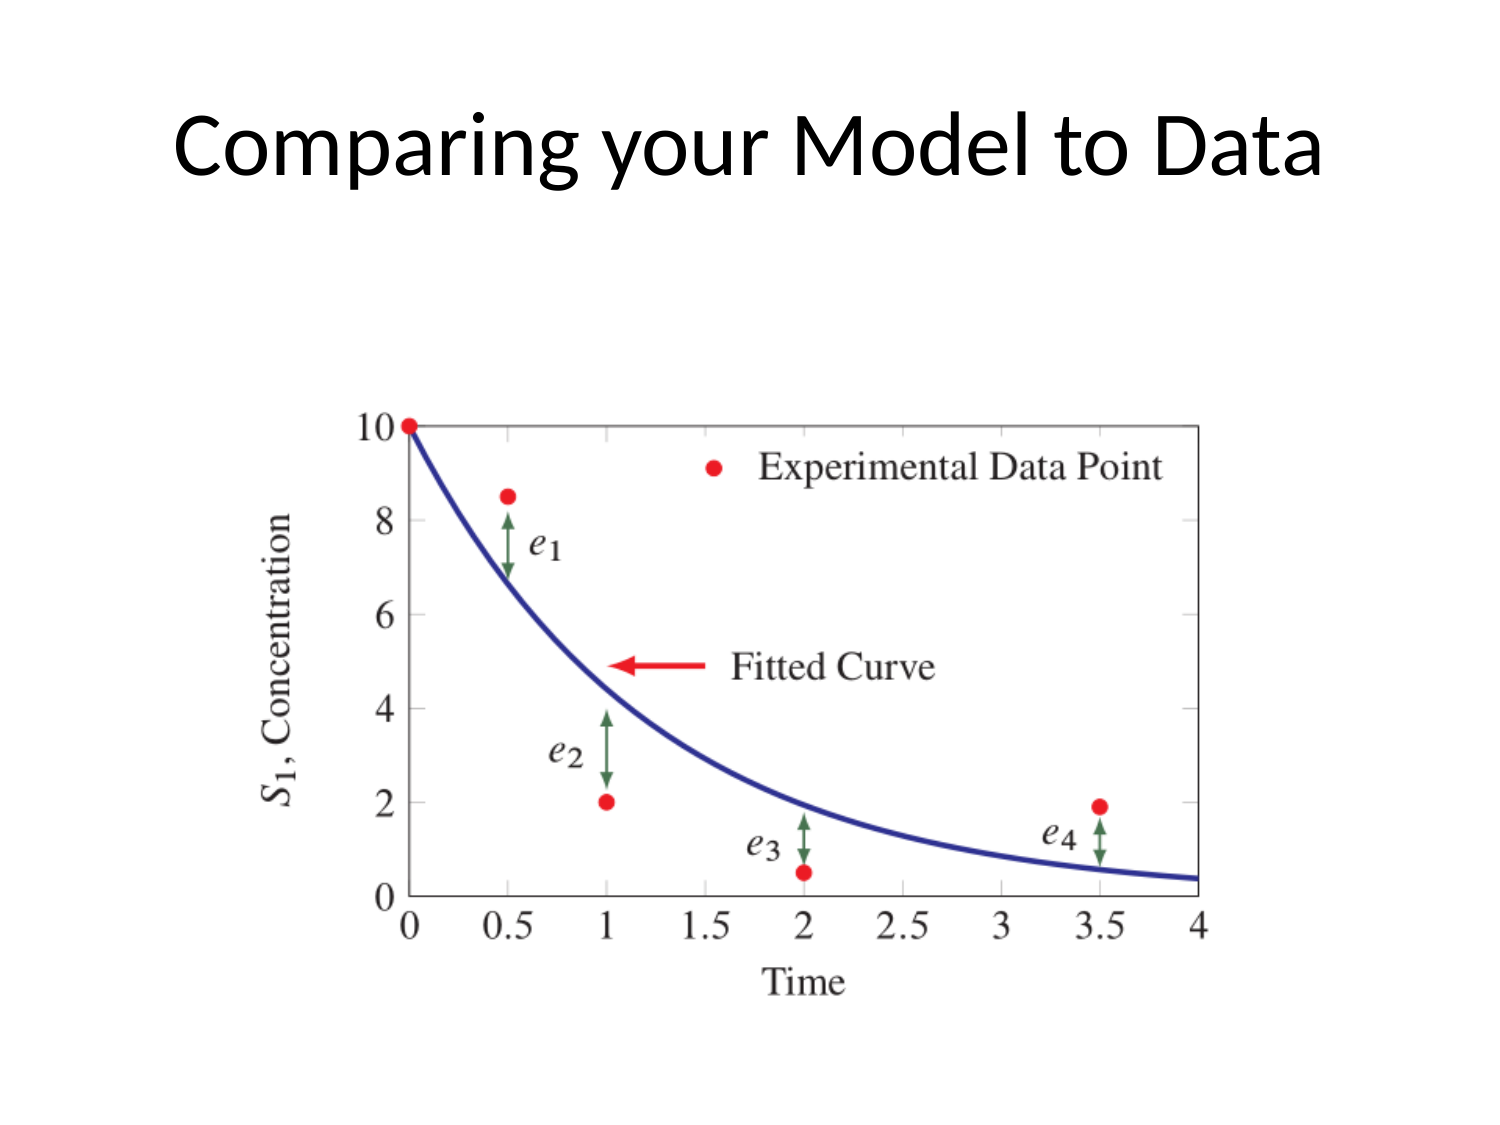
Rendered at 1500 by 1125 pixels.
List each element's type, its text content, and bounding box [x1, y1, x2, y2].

title Comparing your Model to Data [75, 45, 1425, 233]
picture [216, 363, 1284, 1013]
